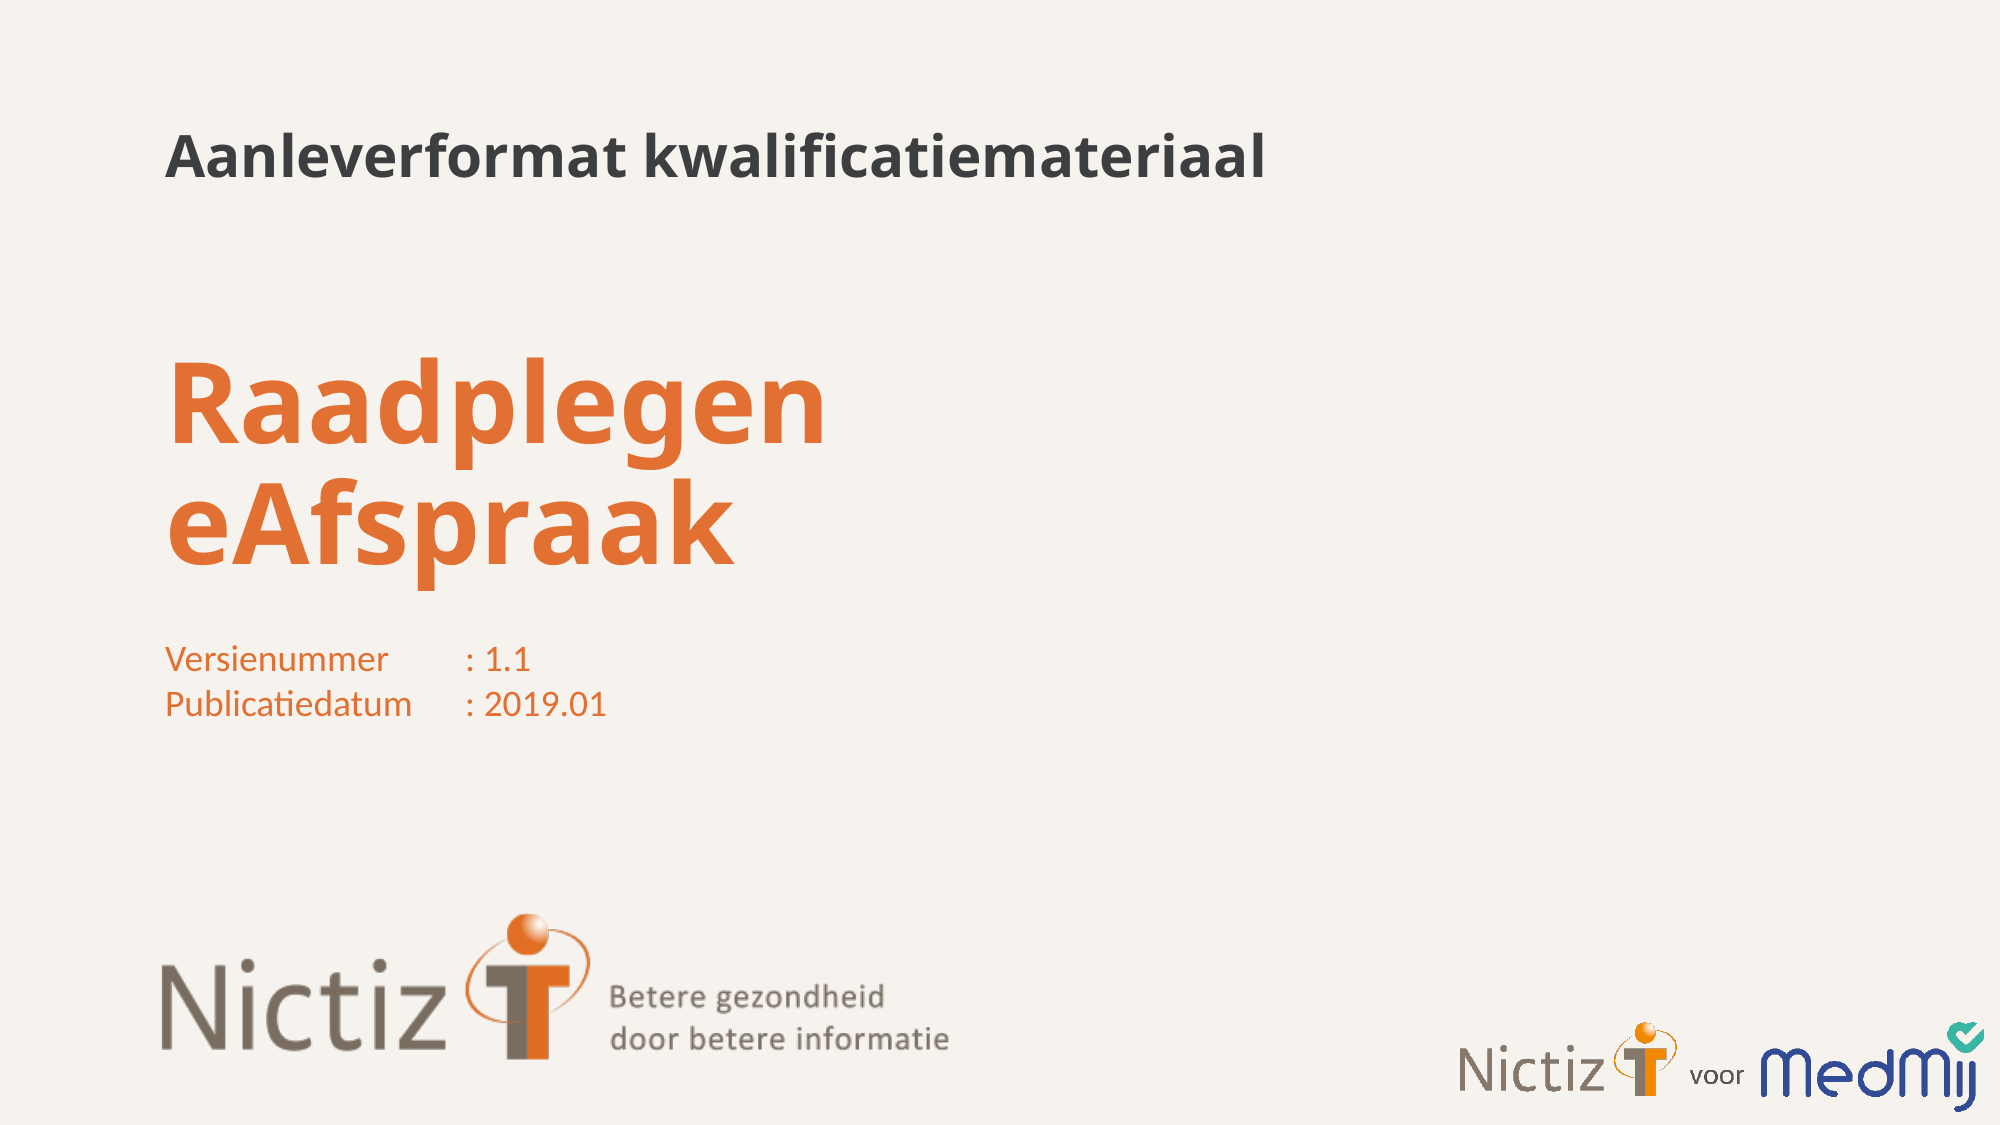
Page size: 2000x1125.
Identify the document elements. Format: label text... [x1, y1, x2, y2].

picture [1457, 1019, 1988, 1113]
subtitle Aanleverformat kwalificatiemateriaal [150, 94, 1699, 236]
text_box Versienummer : 1.1 Publicatiedatum : 2019.01 [150, 626, 782, 732]
title Raadplegen eAfspraak [150, 338, 1734, 731]
picture [150, 897, 961, 1075]
